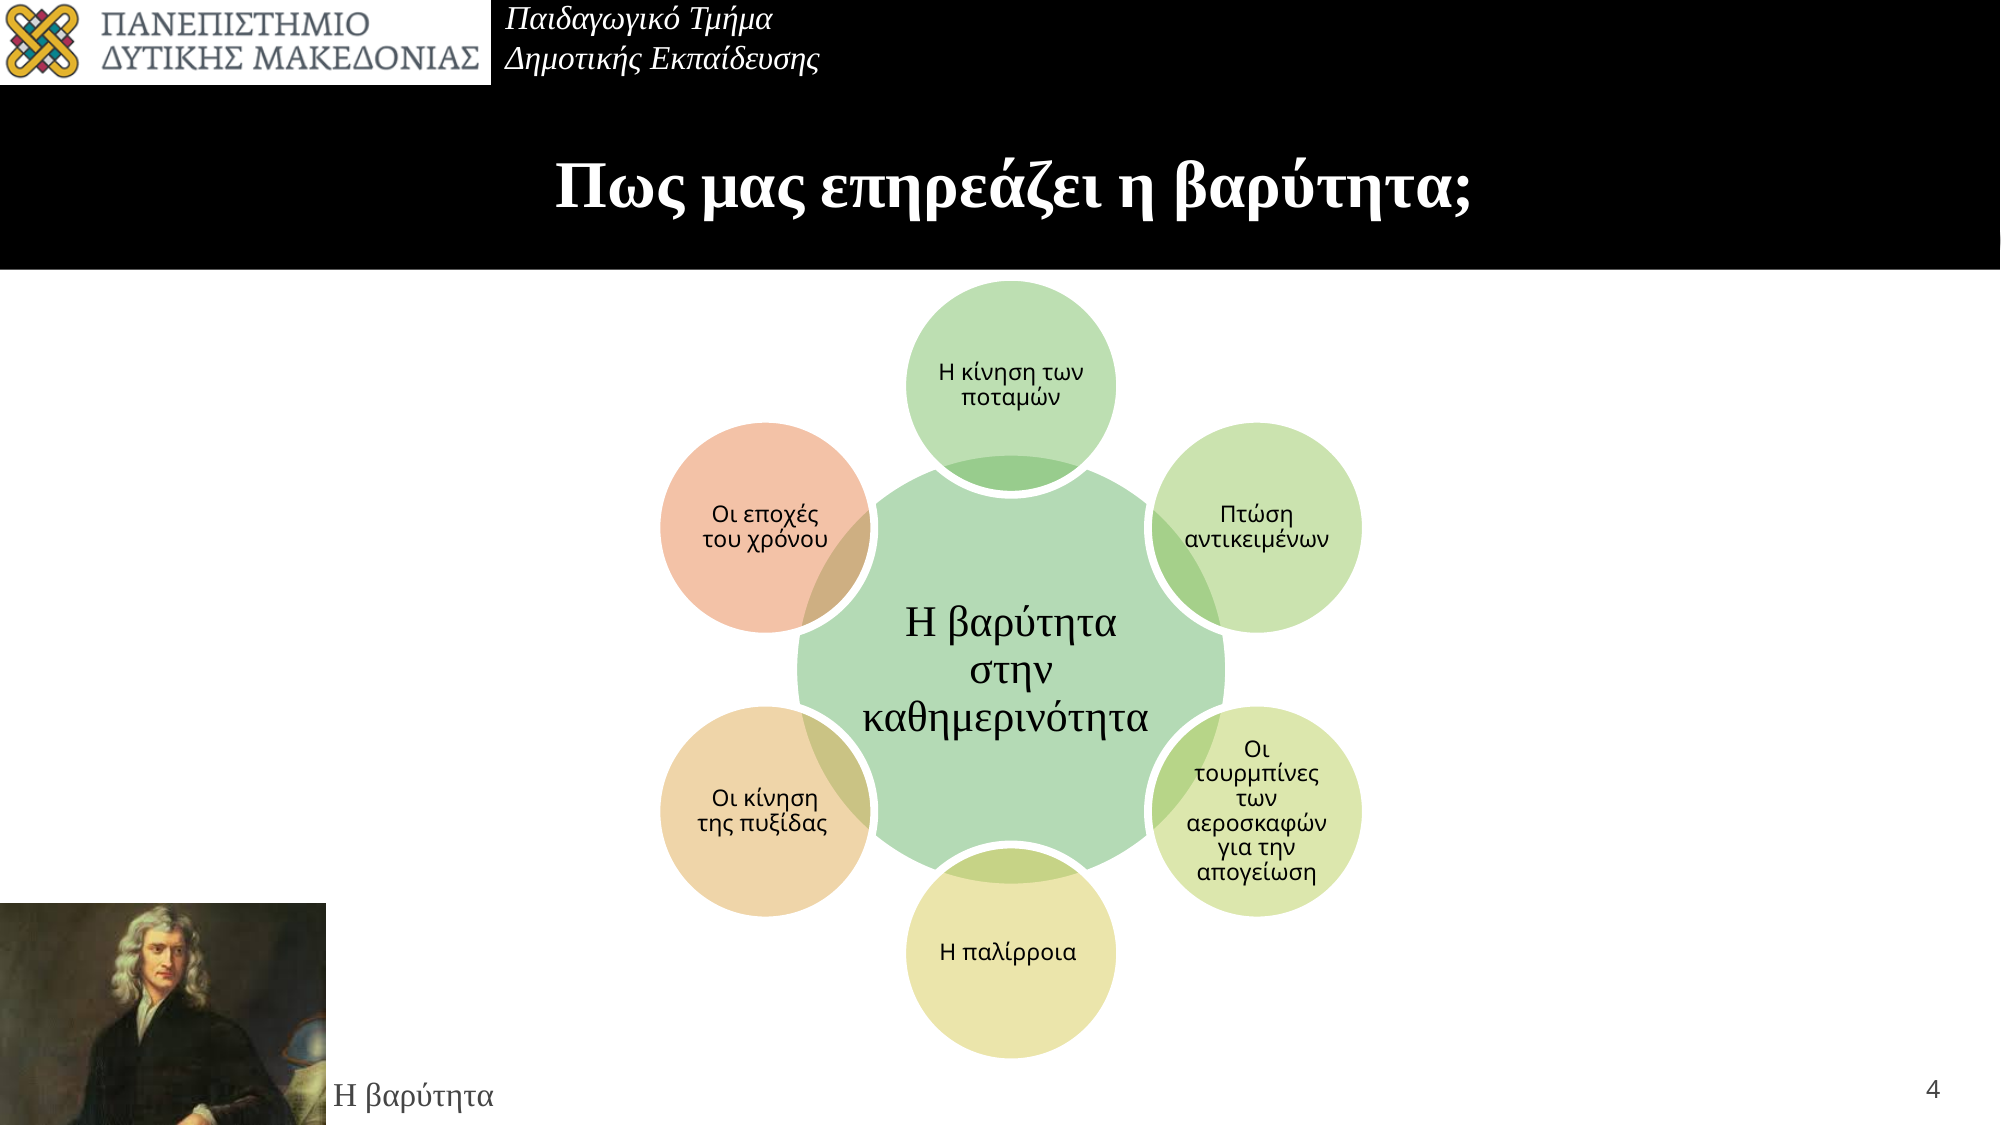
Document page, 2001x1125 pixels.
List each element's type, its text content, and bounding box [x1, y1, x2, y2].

picture [0, 0, 491, 85]
picture [0, 903, 326, 1125]
title Πως μας επηρεάζει η βαρύτητα; [147, 103, 1877, 258]
footer Η βαρύτητα [325, 1074, 1531, 1114]
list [99, 276, 1923, 1063]
slide_number 4 [1794, 1062, 1955, 1108]
